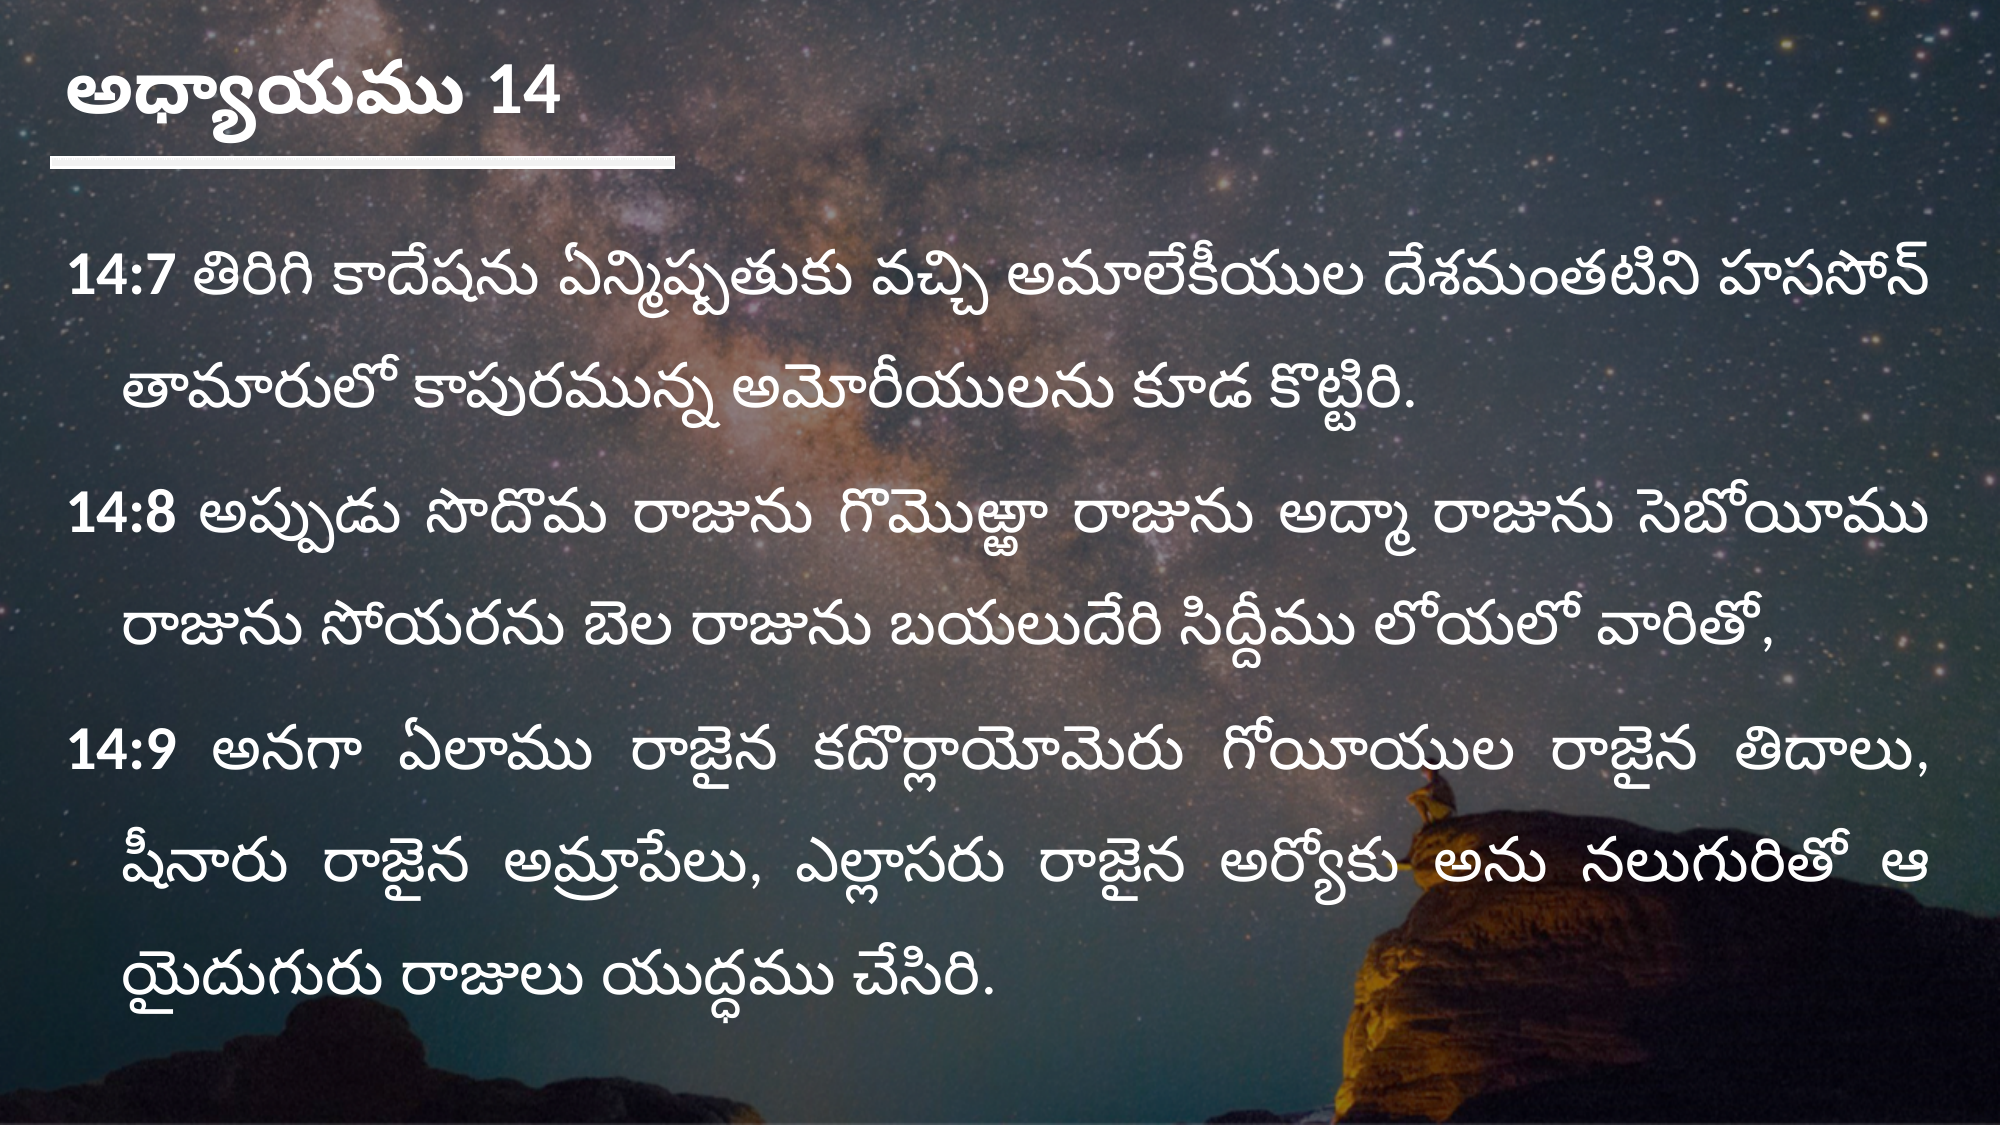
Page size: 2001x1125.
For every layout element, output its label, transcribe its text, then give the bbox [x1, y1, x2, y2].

title అధ్యాయము 14 [50, 0, 1925, 167]
picture [0, 0, 2000, 1125]
list 14:7 తిరిగి కాదేషను ఏన్మిష్పతుకు వచ్చి అమాలేకీయుల దేశమంతటిని హససోన్‌ తామారులో కాపురమున్న అమోరీయులను కూడ కొట్టిరి. 14:8 అప్పుడు సొదొమ రాజును గొమొఱ్ఱా రాజును అద్మా రాజును సెబోయీము రాజును సోయరను బెల రాజును బయలుదేరి సిద్దీము లోయలో వారితో, 14:9 అనగా ఏలాము రాజైన కదొర్లాయోమెరు గోయీయుల రాజైన తిదాలు, షీనారు రాజైన అమ్రాపేలు, ఎల్లాసరు రాజైన అర్యోకు అను నలుగురితో ఆ యైదుగురు రాజులు యుద్ధము చేసిరి. [50, 187, 1946, 1063]
